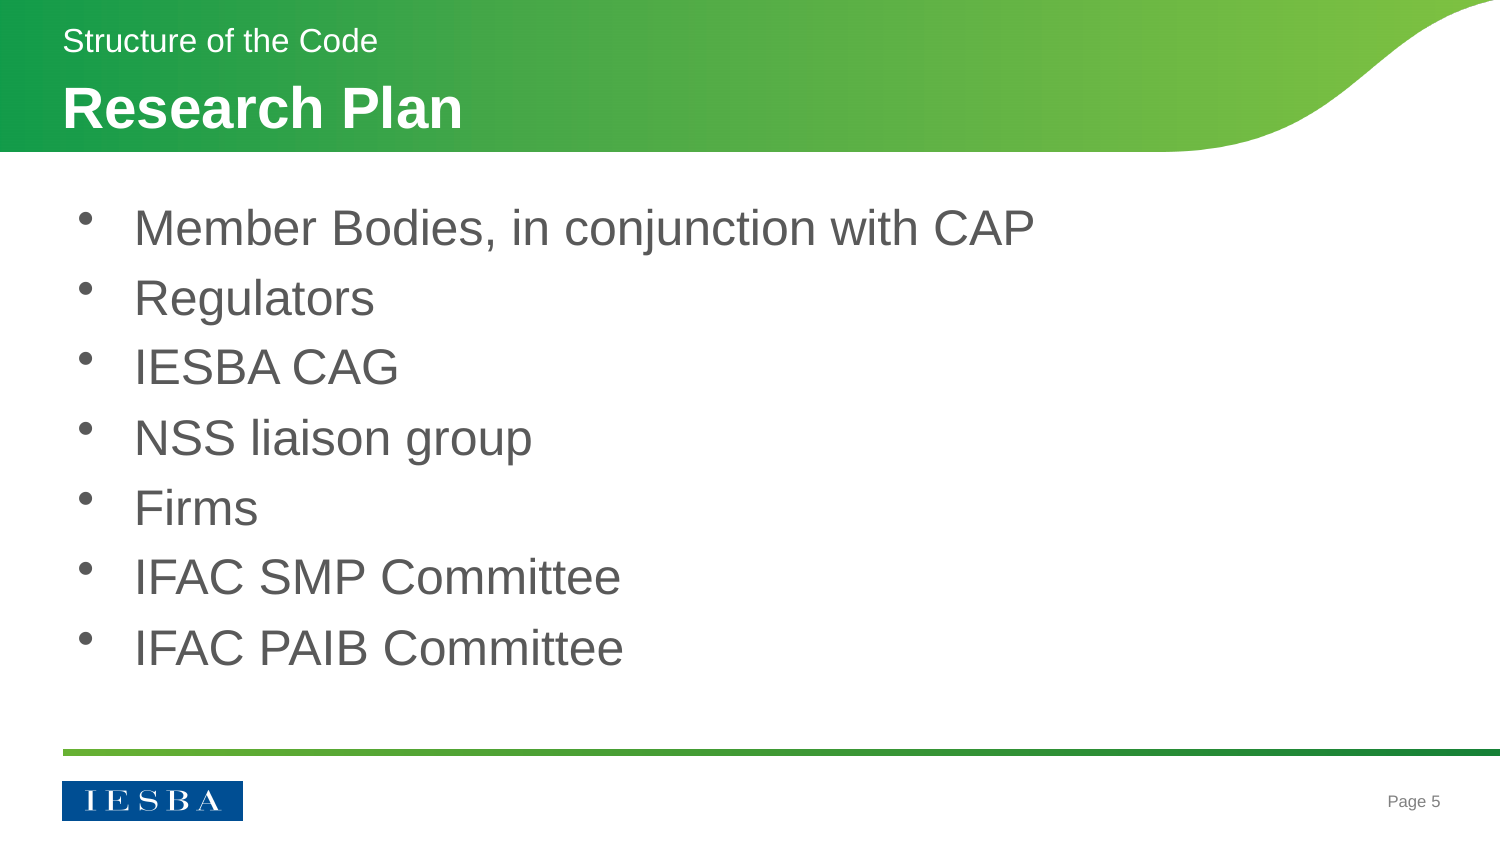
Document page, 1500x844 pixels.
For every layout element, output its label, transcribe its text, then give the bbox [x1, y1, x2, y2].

list Member Bodies, in conjunction with CAP Regulators IESBA CAG NSS liaison group Firms IFAC SMP Committee IFAC PAIB Committee [62, 187, 1450, 694]
subtitle Structure of the Code [62, 18, 650, 60]
picture [62, 781, 243, 821]
title Research Plan [62, 71, 1300, 138]
picture [0, 0, 1497, 152]
